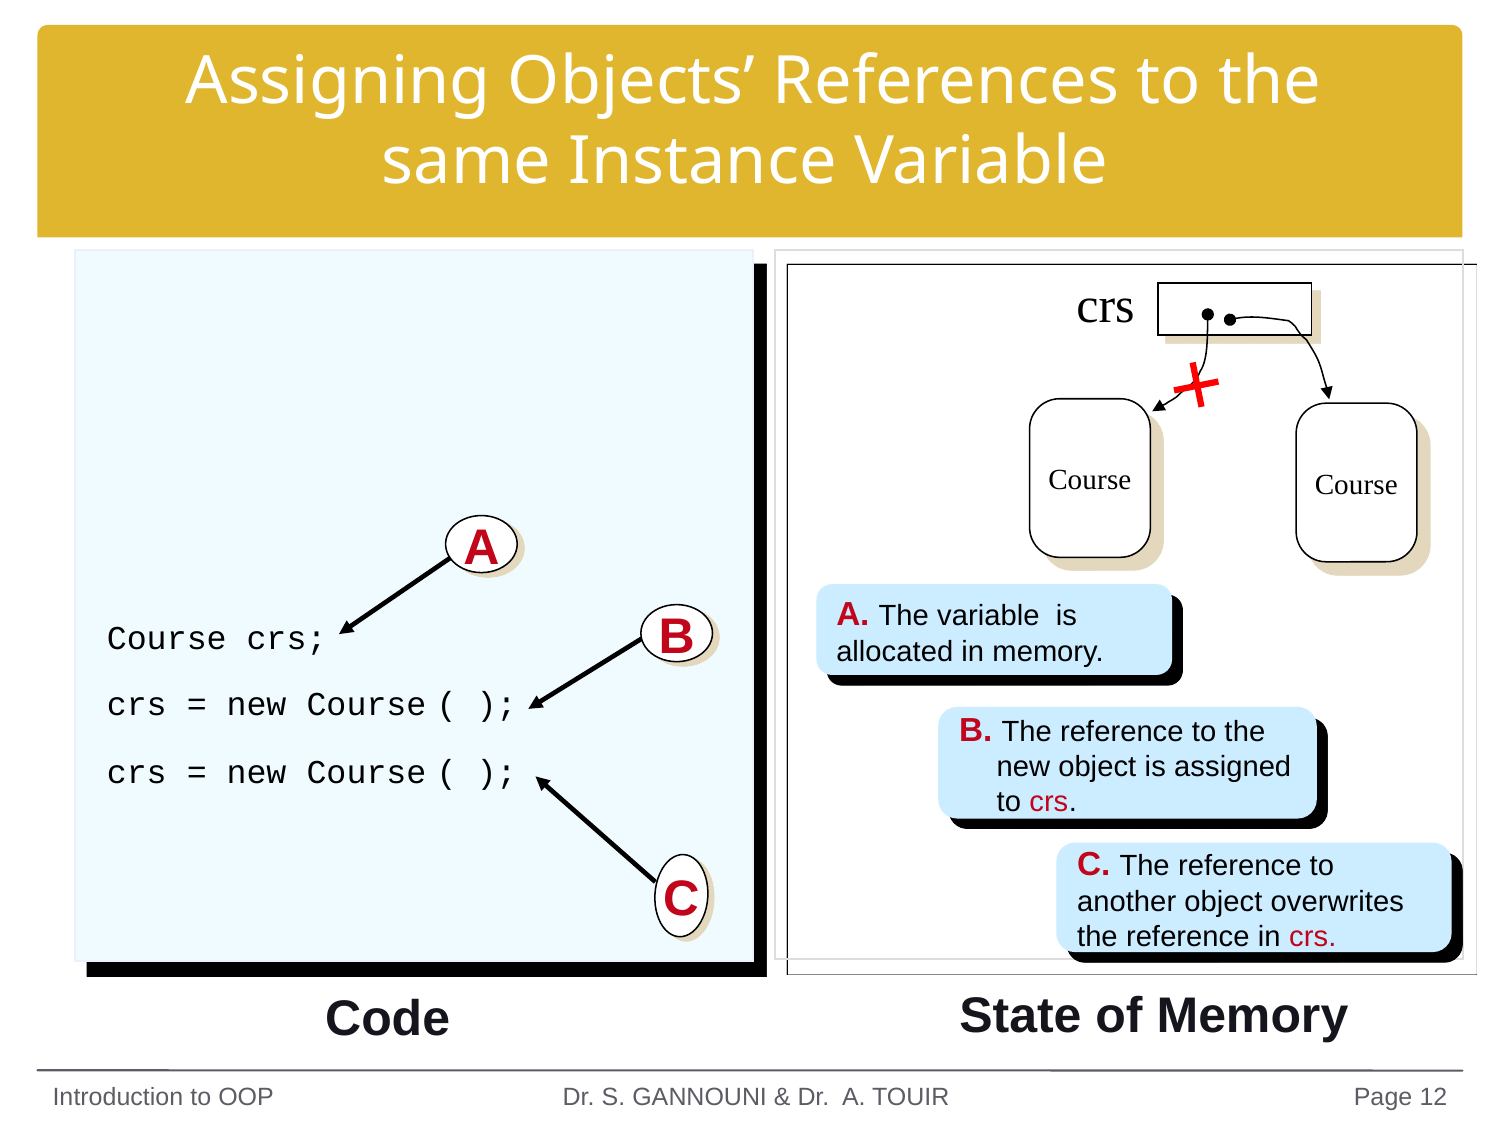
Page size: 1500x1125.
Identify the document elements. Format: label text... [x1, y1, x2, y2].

title Assigning Objects’ References to the same Instance Variable [88, 54, 1420, 179]
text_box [24, 515, 518, 688]
text_box [75, 249, 754, 962]
footer Dr. S. GANNOUNI & Dr. A. TOUIR [474, 1069, 1038, 1123]
text_box State of Memory [944, 975, 1364, 1050]
text_box [774, 249, 1463, 959]
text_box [96, 604, 713, 751]
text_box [938, 314, 1045, 819]
text_box Course crs; crs = new Course ( ); crs = new Course ( ); [92, 759, 236, 799]
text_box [816, 265, 1312, 675]
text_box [249, 699, 713, 926]
slide_number Page 12 [1112, 1069, 1463, 1123]
slide_number Introduction to OOP [37, 1069, 388, 1123]
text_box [1056, 314, 1452, 952]
text_box Code [310, 977, 465, 1053]
